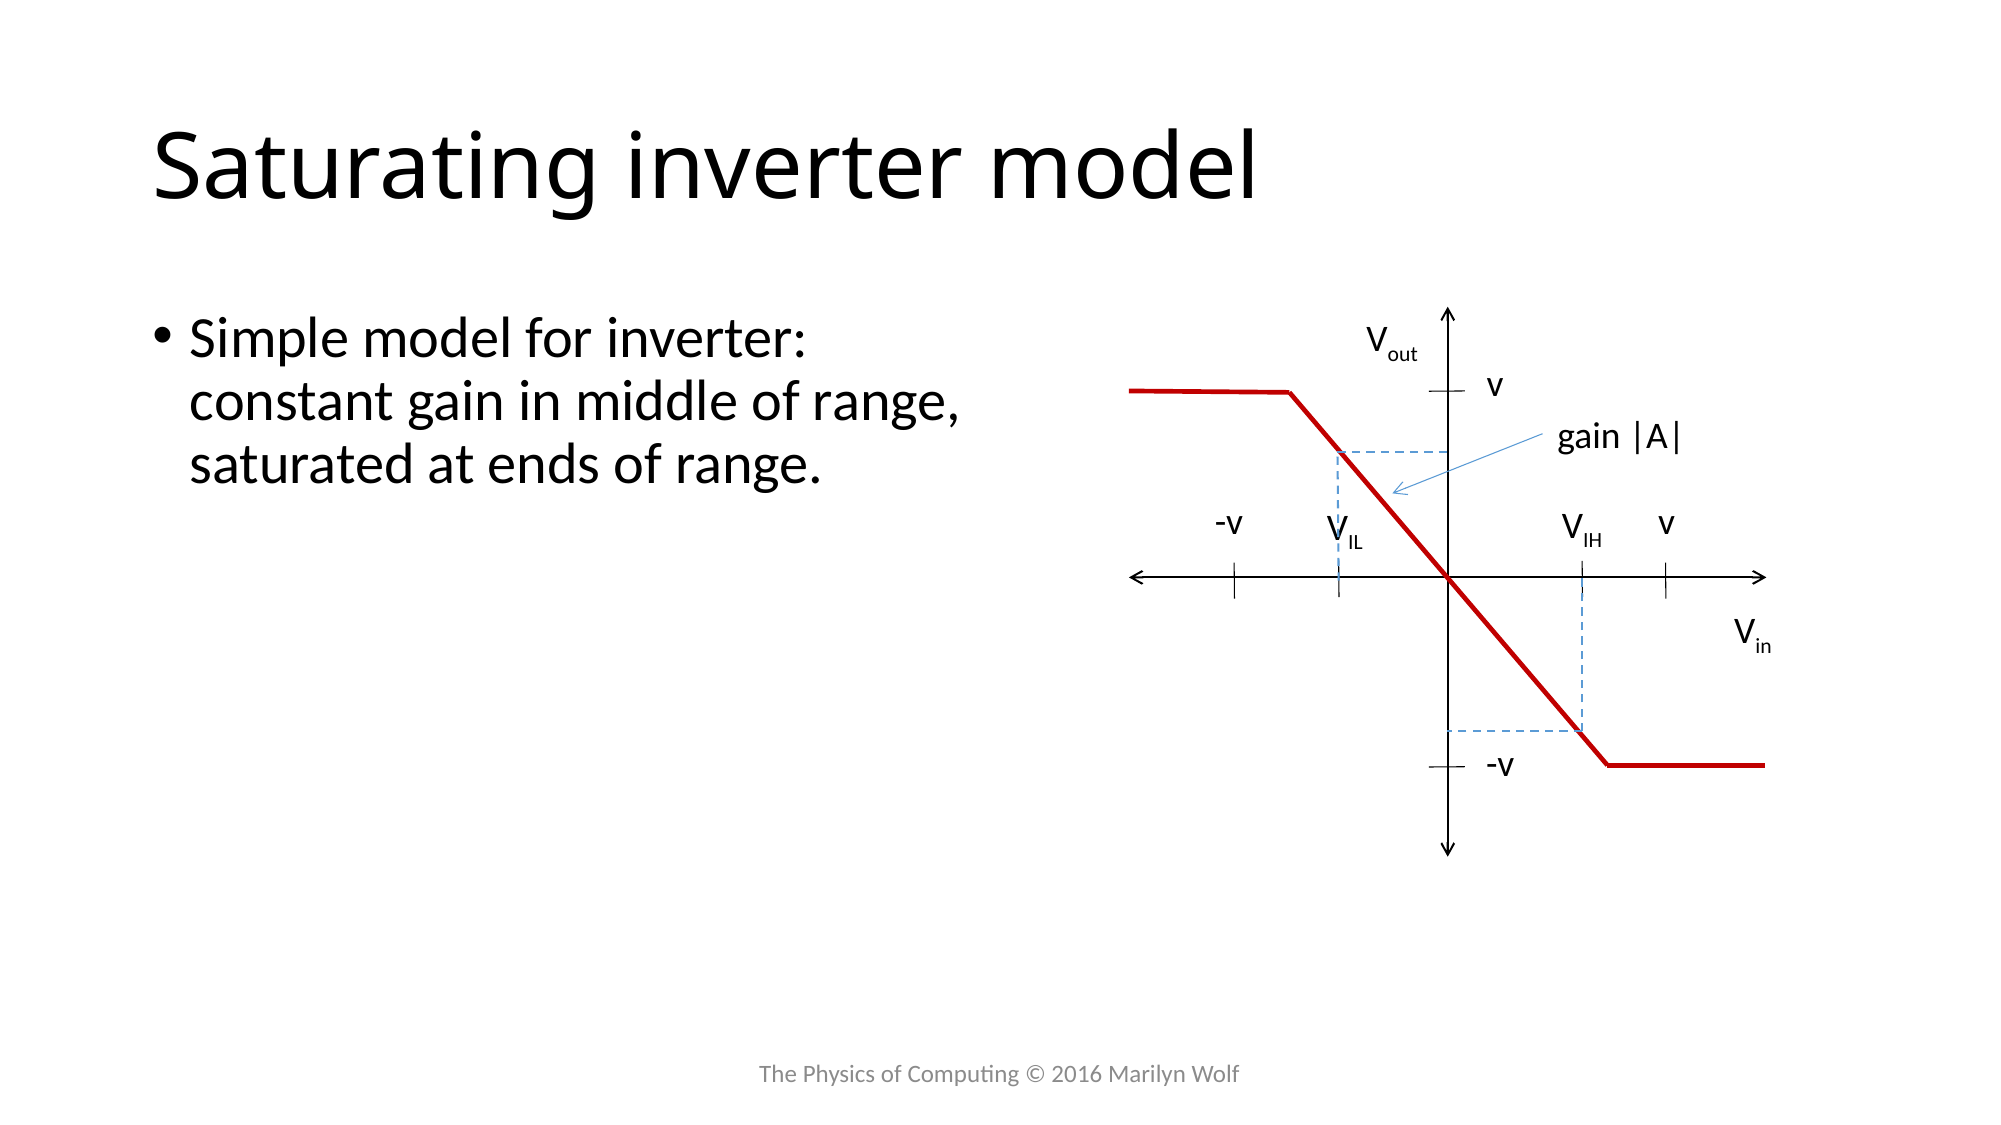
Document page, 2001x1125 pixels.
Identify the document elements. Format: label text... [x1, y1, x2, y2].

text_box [1337, 451, 1448, 581]
footer The Physics of Computing © 2016 Marilyn Wolf [662, 1042, 1338, 1103]
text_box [1392, 434, 1542, 494]
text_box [1128, 390, 1766, 766]
text_box -v [1471, 766, 1530, 792]
title Saturating inverter model [137, 59, 1863, 278]
text_box Vout [1351, 306, 1433, 373]
text_box v [1471, 351, 1519, 390]
text_box Vin [1766, 599, 1787, 665]
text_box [1446, 577, 1583, 732]
